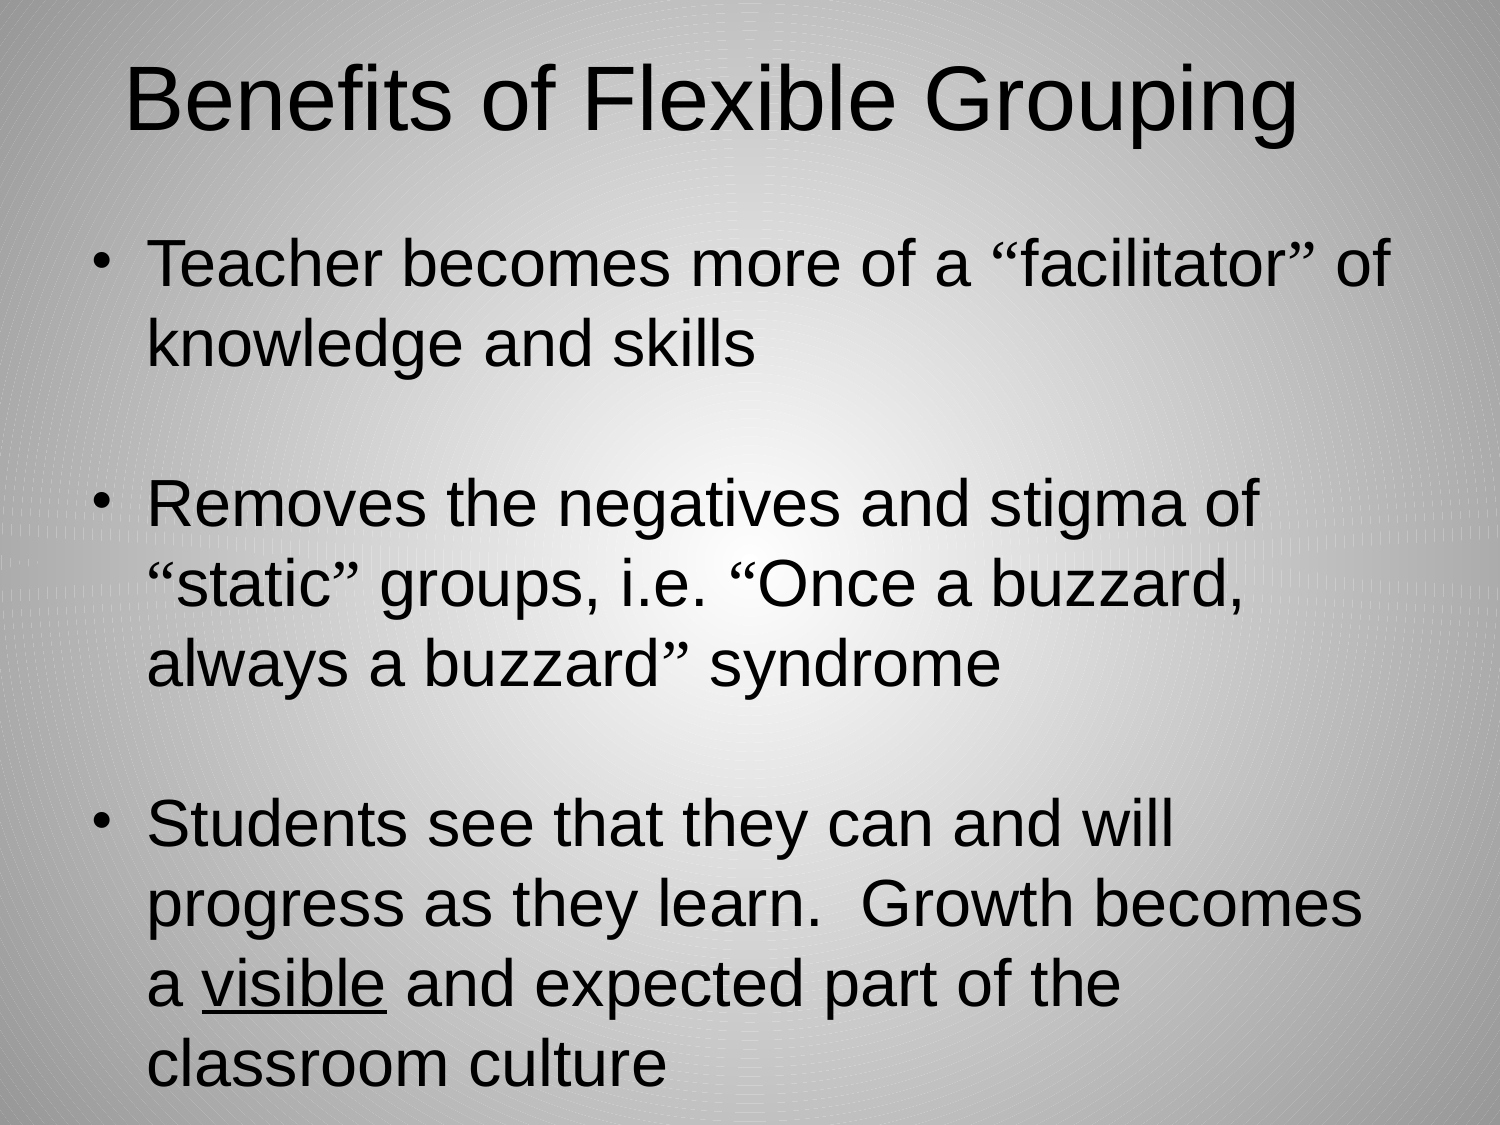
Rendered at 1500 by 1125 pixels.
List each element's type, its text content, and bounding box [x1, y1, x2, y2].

list Teacher becomes more of a “facilitator” of knowledge and skills Removes the negatives and stigma of “static” groups, i.e. “Once a buzzard, always a buzzard” syndrome Students see that they can and will progress as they learn. Growth becomes a visible and expected part of the classroom culture [74, 212, 1426, 956]
title Benefits of Flexible Grouping [37, 0, 1388, 188]
